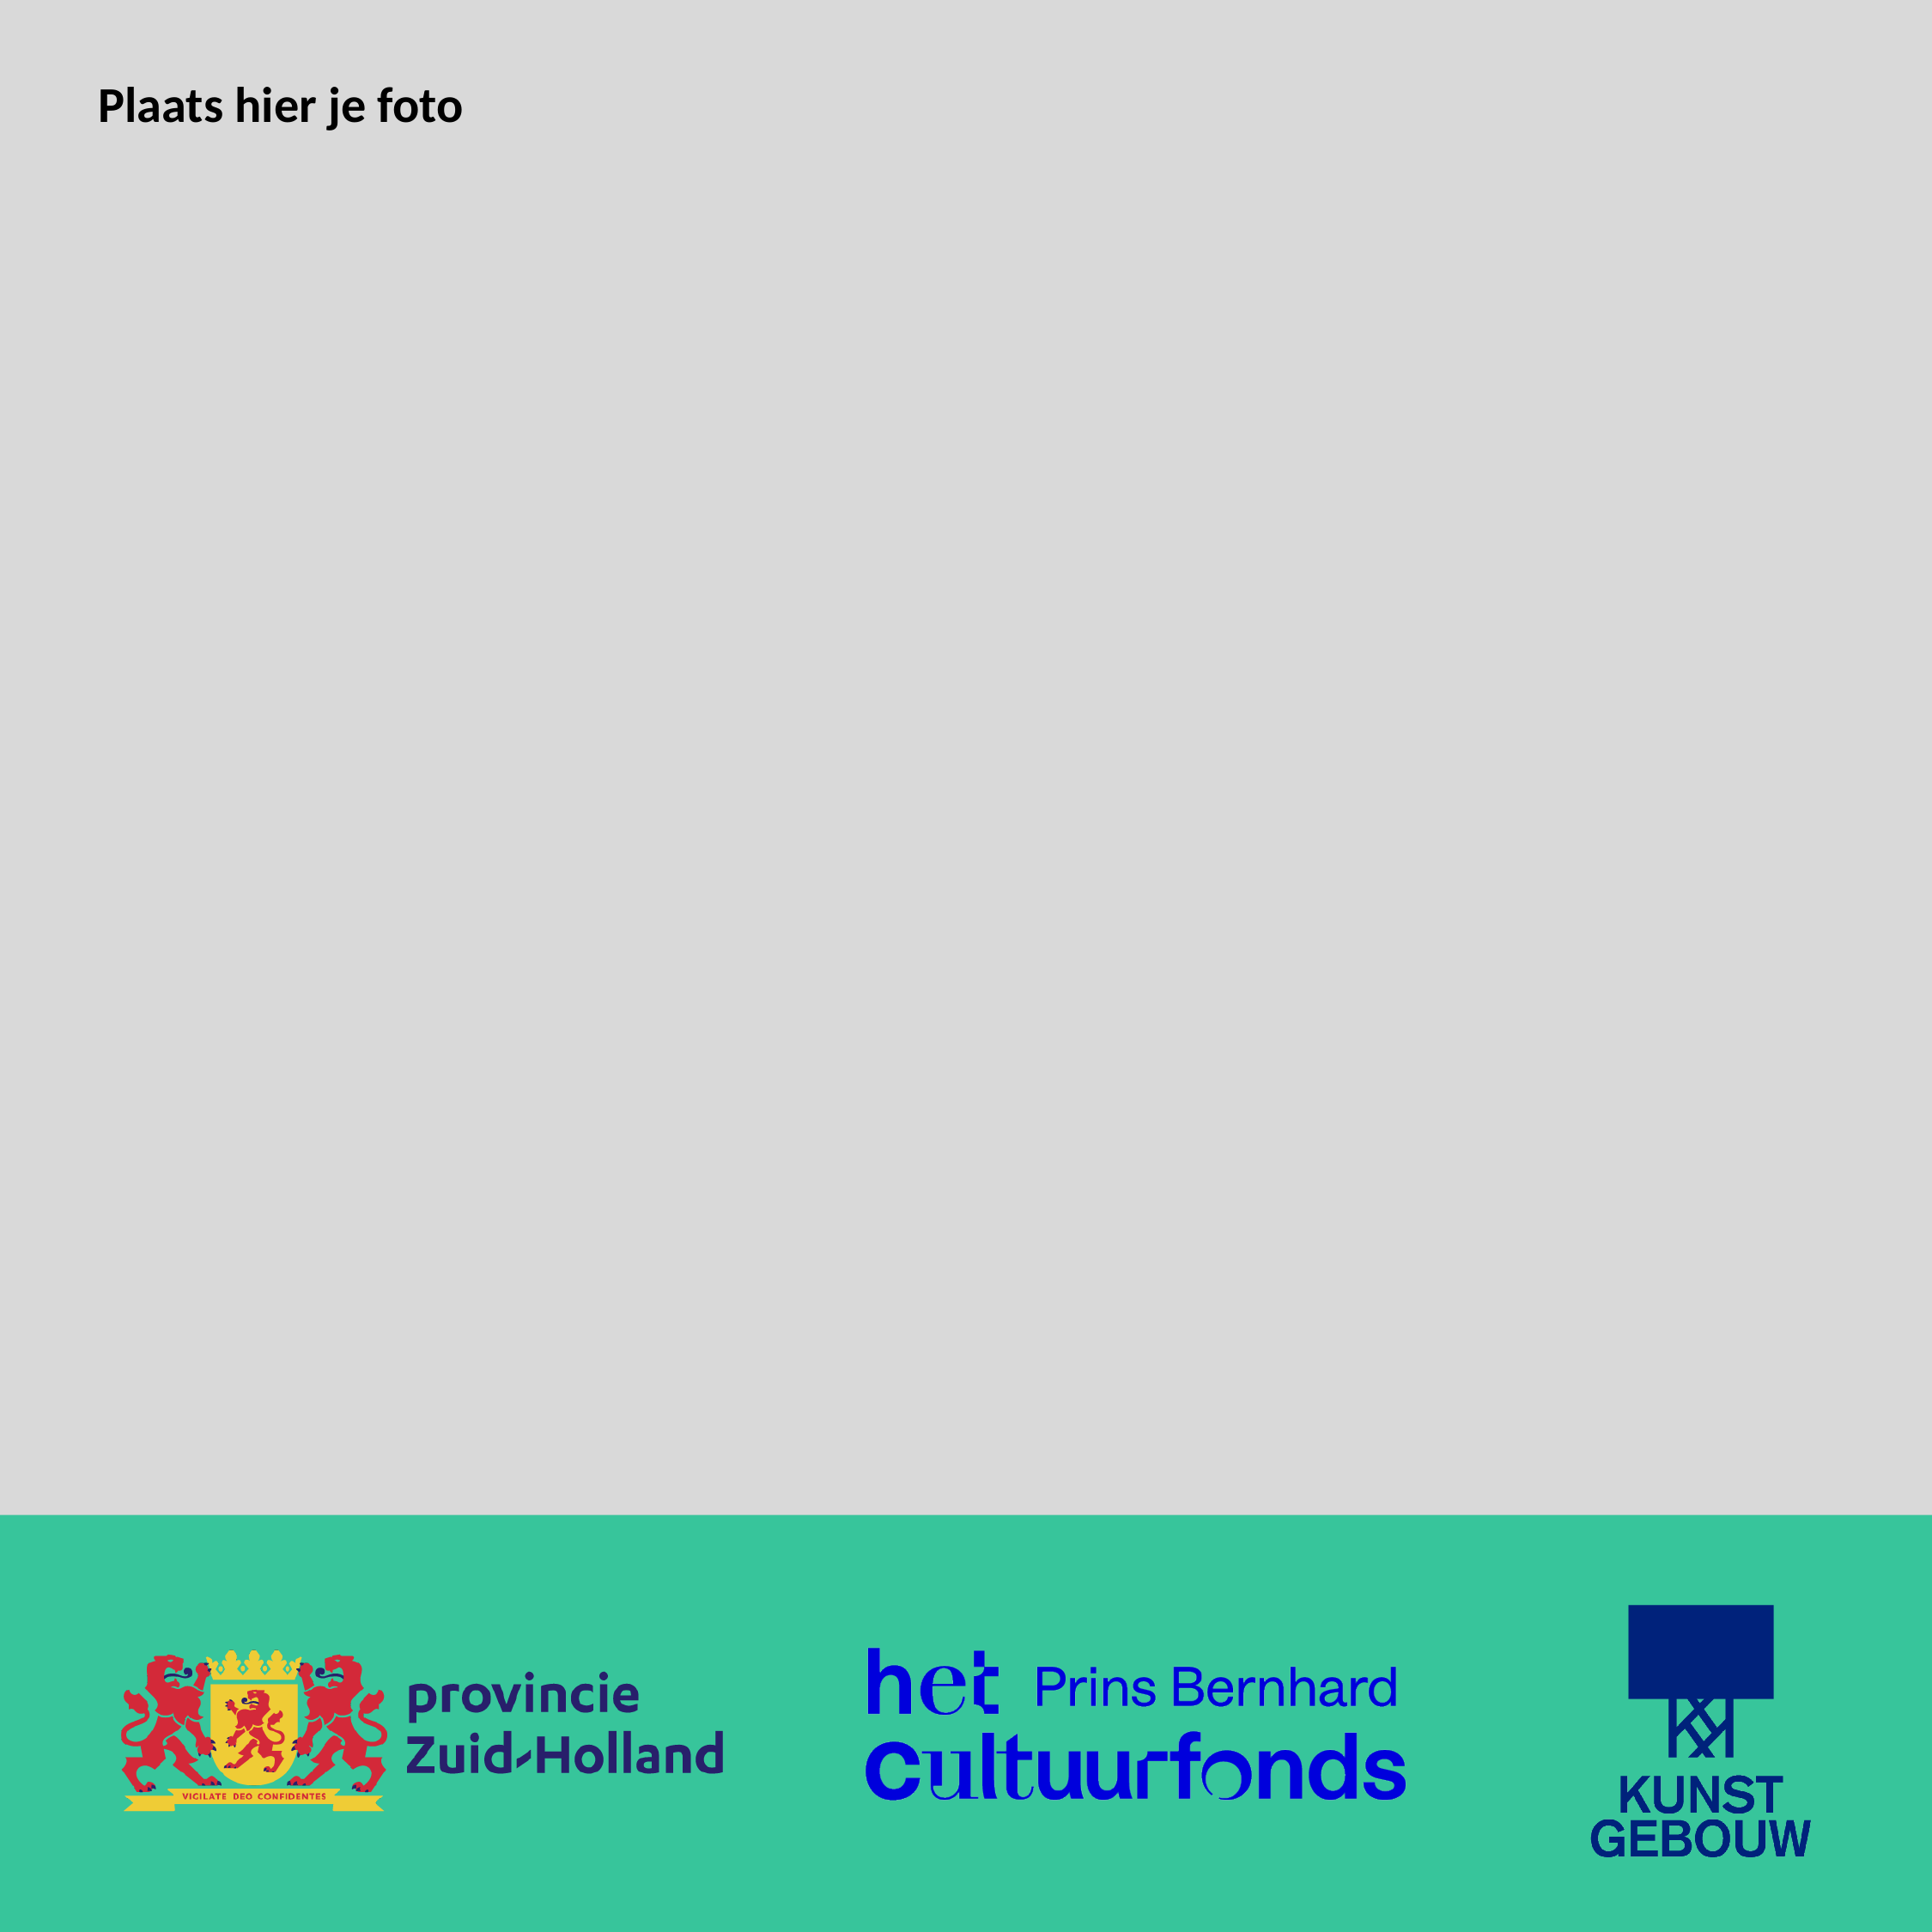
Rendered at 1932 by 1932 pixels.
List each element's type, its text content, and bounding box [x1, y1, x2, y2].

picture [815, 1597, 1470, 1850]
picture [1590, 1605, 1811, 1857]
text_box [0, 1514, 1932, 1932]
text_box Plaats hier je foto [85, 65, 853, 139]
picture [0, 1595, 796, 1867]
text_box [0, 0, 1932, 1514]
